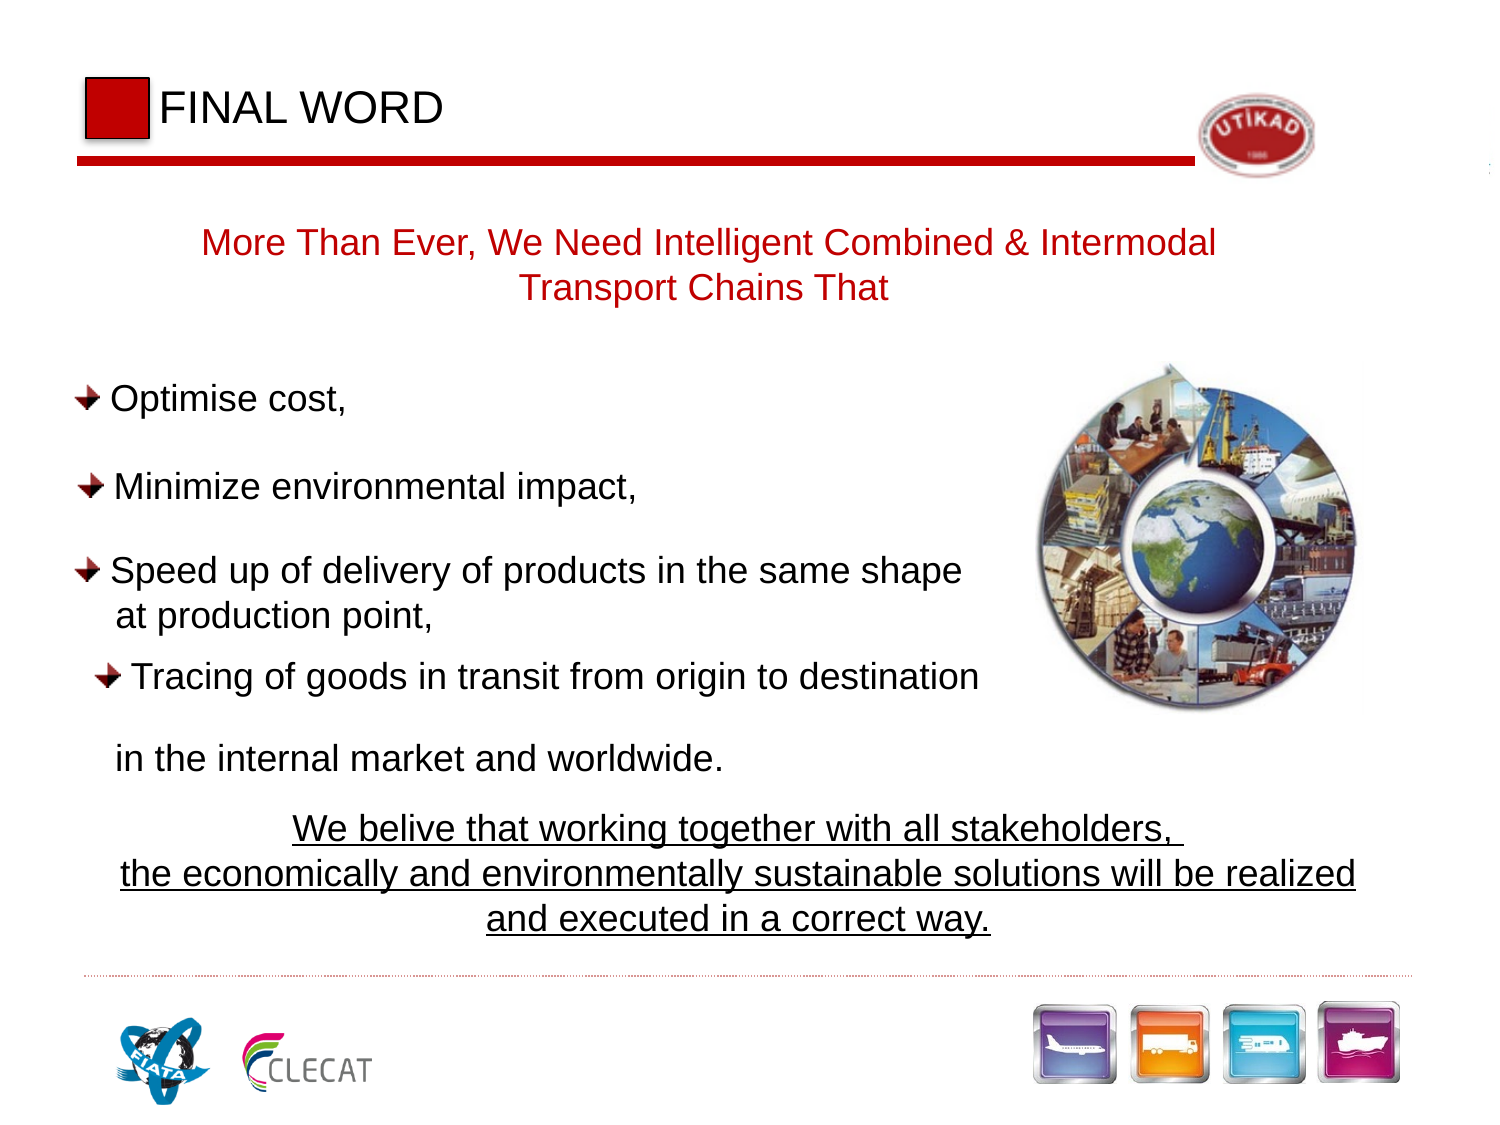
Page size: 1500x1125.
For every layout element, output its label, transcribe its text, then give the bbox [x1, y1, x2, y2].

text_box FINAL WORD [143, 70, 460, 141]
picture [1033, 1003, 1117, 1084]
picture [106, 1005, 219, 1117]
picture [1222, 1003, 1306, 1084]
picture [1128, 1003, 1211, 1084]
picture [1034, 360, 1364, 715]
picture [73, 383, 100, 410]
picture [242, 1033, 372, 1092]
text_box Minimize environmental impact, [62, 454, 664, 515]
picture [93, 661, 121, 688]
picture [73, 555, 100, 582]
text_box We belive that working together with all stakeholders, the economically and environmentally sustainable solutions will be realized and executed in a correct way. [70, 796, 1407, 947]
text_box More Than Ever, We Need Intelligent Combined & Intermodal Transport Chains That [164, 210, 1254, 315]
picture [1195, 46, 1495, 192]
text_box Speed up of delivery of products in the same shape at production point, [58, 538, 1029, 644]
text_box Tracing of goods in transit from origin to destination [79, 644, 996, 705]
picture [1316, 1001, 1400, 1083]
picture [76, 471, 104, 498]
text_box Optimise cost, in the internal market and worldwide. [58, 366, 1442, 922]
